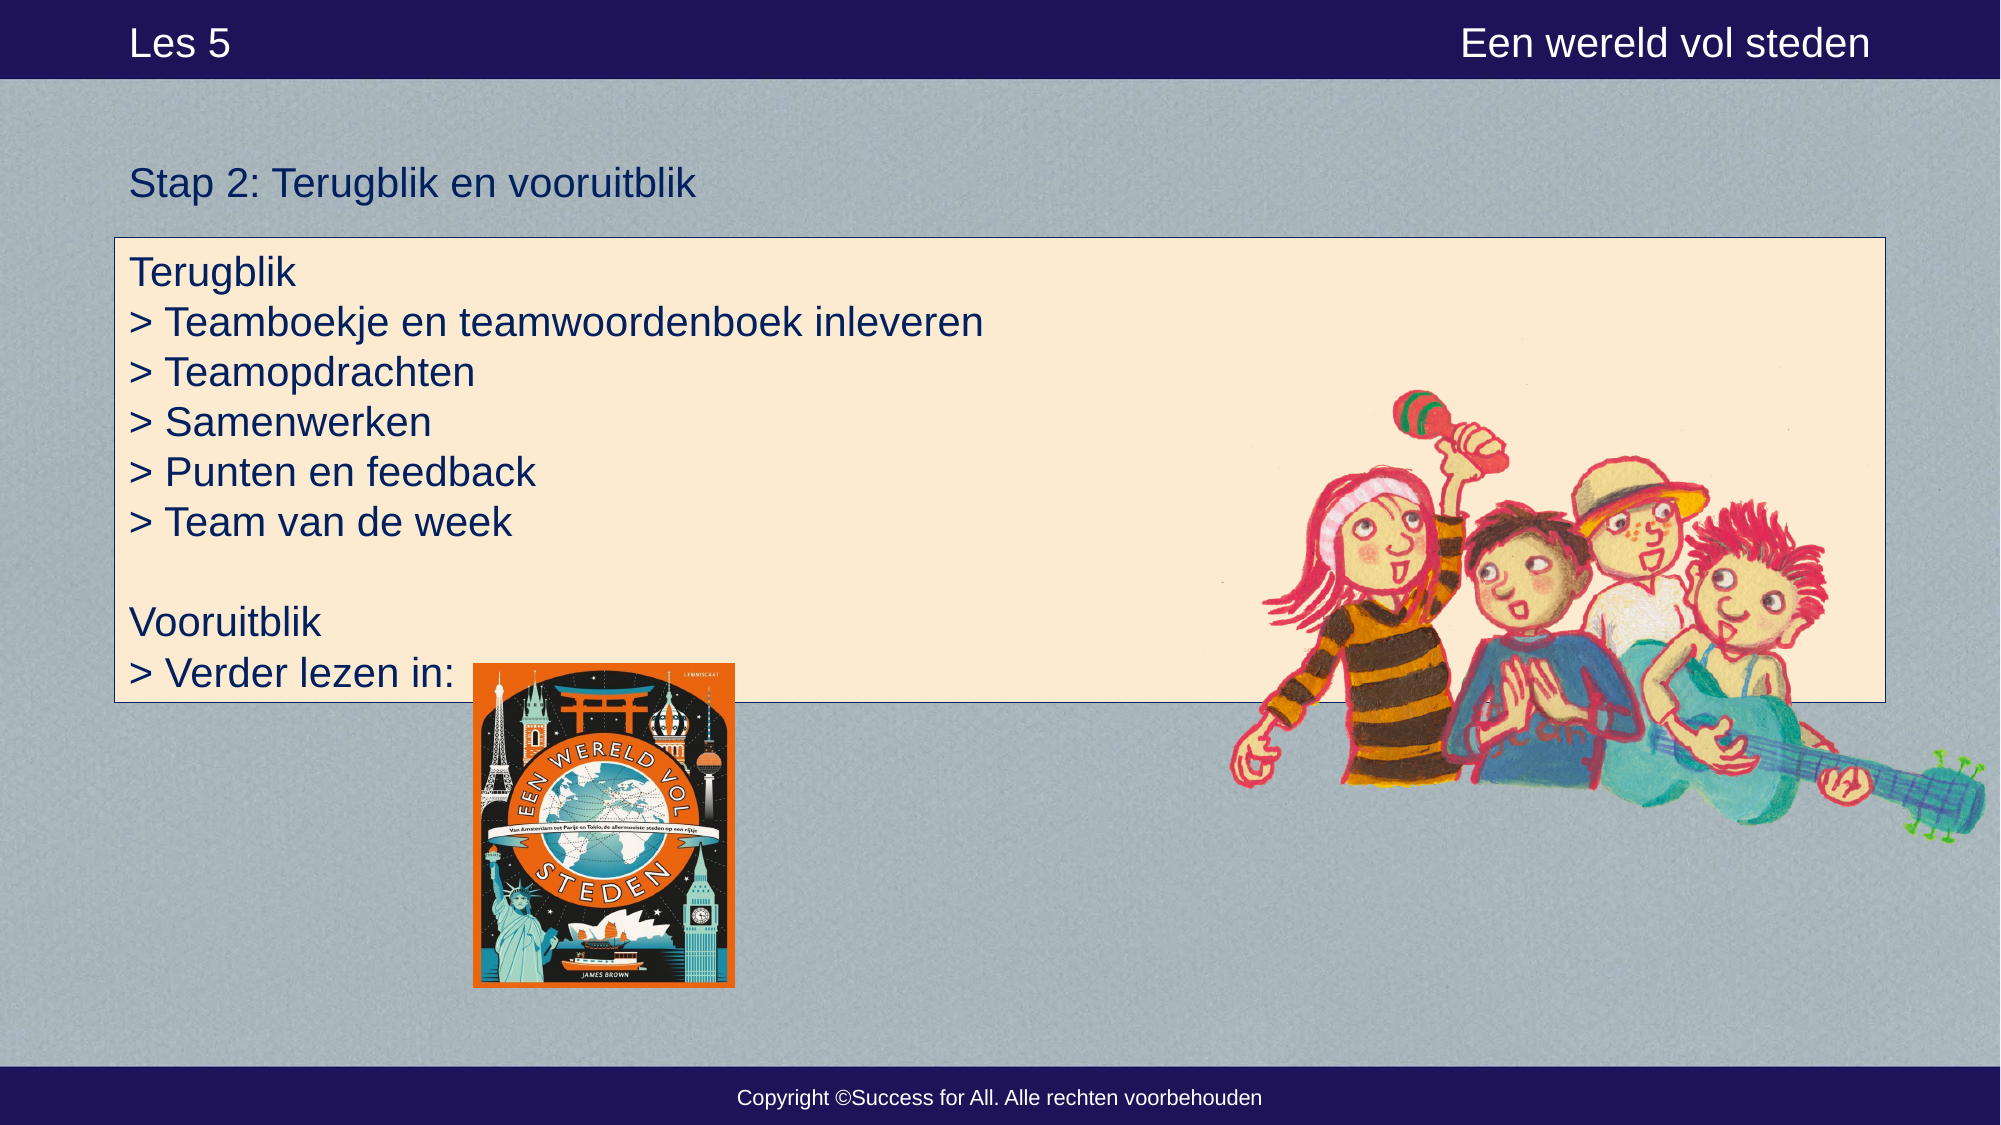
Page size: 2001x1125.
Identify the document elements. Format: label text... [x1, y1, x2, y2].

text_box Les 5 [114, 8, 354, 73]
text_box Een wereld vol steden [999, 8, 1886, 73]
text_box Terugblik > Teamboekje en teamwoordenboek inleveren > Teamopdrachten > Samenwerken > Punten en feedback > Team van de week Vooruitblik > Verder lezen in: [114, 237, 1886, 703]
text_box Copyright ©Success for All. Alle rechten voorbehouden [0, 1076, 2000, 1125]
picture [0, 0, 2001, 1125]
text_box Stap 2: Terugblik en vooruitblik [113, 148, 1635, 214]
